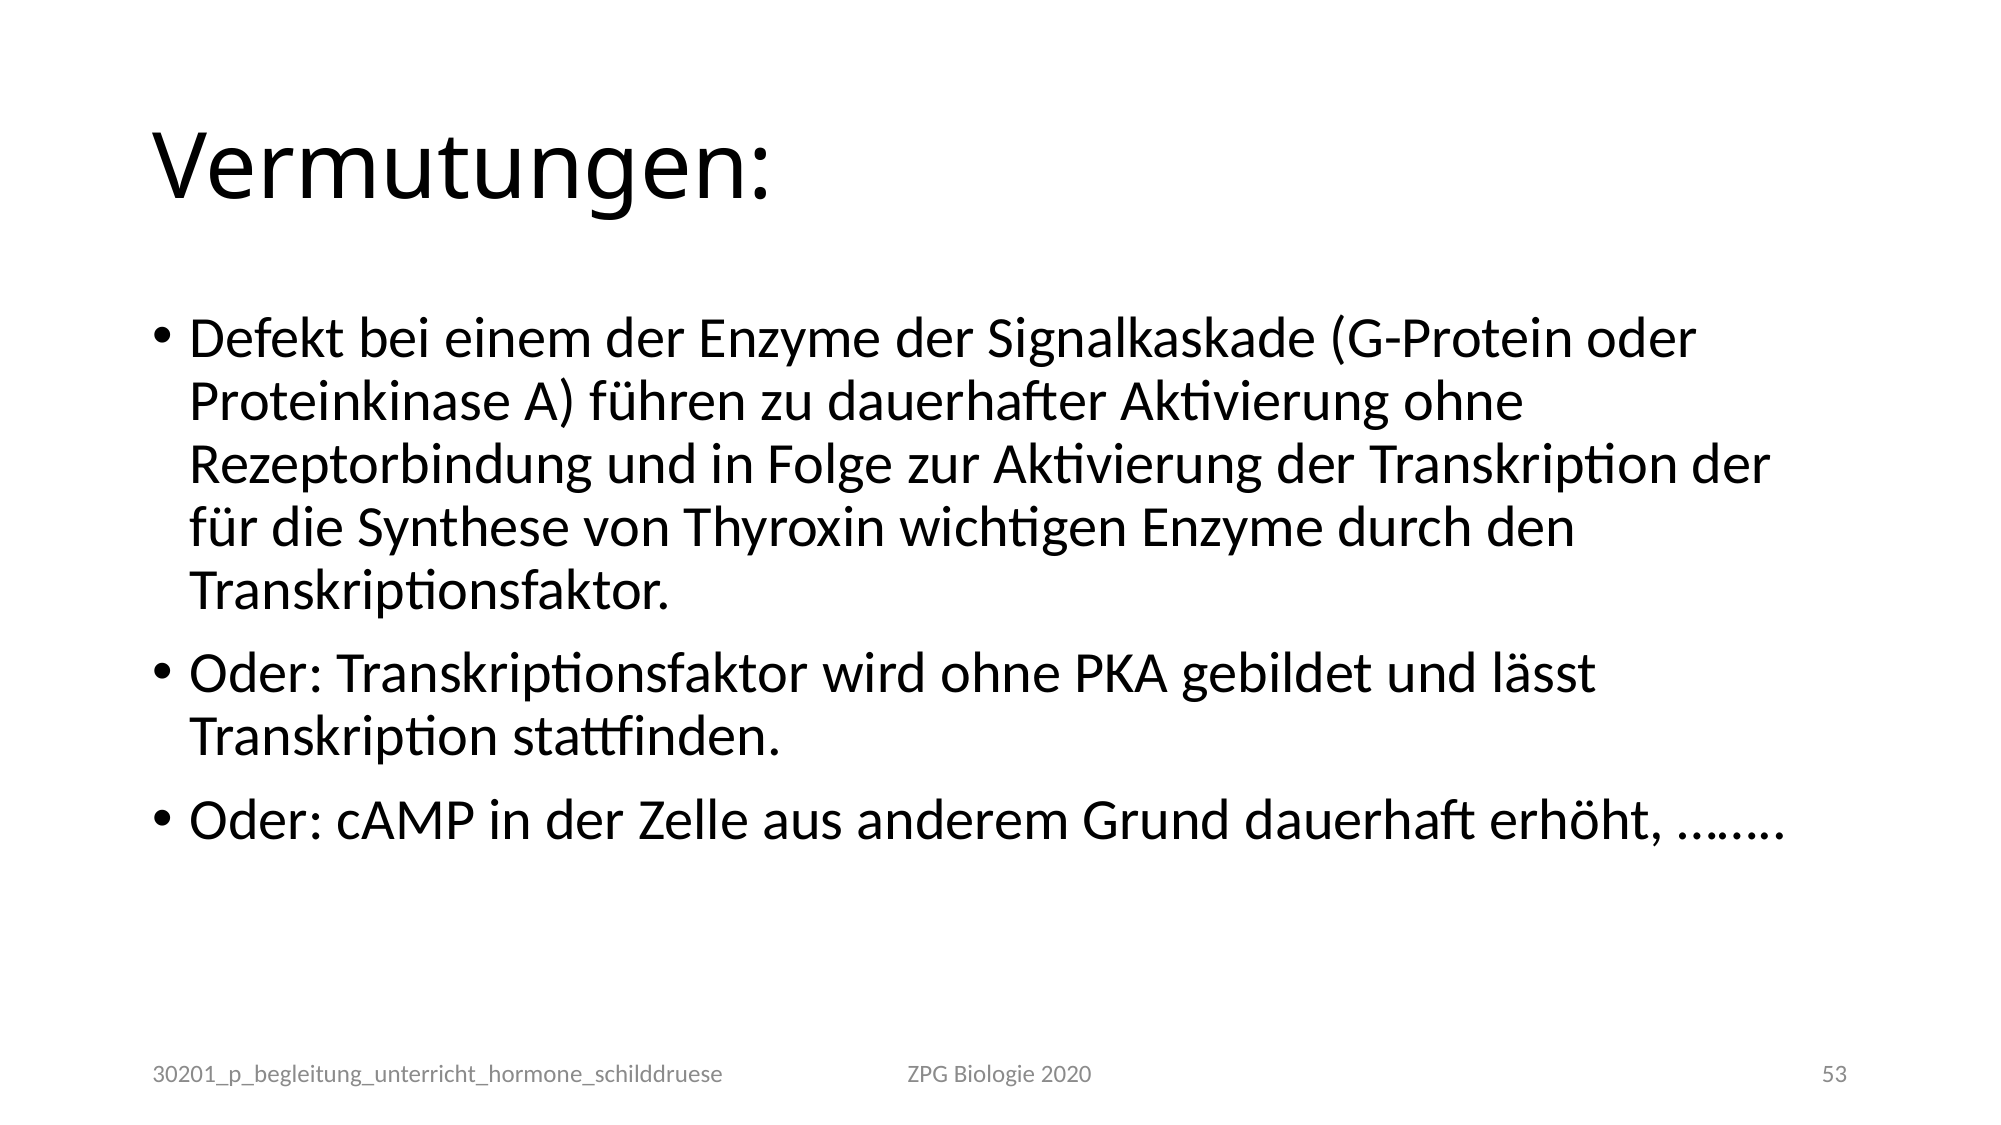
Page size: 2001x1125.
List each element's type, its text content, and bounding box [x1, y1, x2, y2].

title Vermutungen: [137, 59, 1863, 278]
slide_number 30201_p_begleitung_unterricht_hormone_schilddruese [137, 1042, 662, 1103]
list Defekt bei einem der Enzyme der Signalkaskade (G-Protein oder Proteinkinase A) führen zu dauerhafter Aktivierung ohne Rezeptorbindung und in Folge zur Aktivierung der Transkription der für die Synthese von Thyroxin wichtigen Enzyme durch den Transkriptionsfaktor. Oder: Transkriptionsfaktor wird ohne PKA gebildet und lässt Transkription stattfinden. Oder: cAMP in der Zelle aus anderem Grund dauerhaft erhöht, …….. [137, 299, 1863, 1014]
slide_number 53 [1412, 1042, 1863, 1103]
footer ZPG Biologie 2020 [662, 1042, 1338, 1103]
